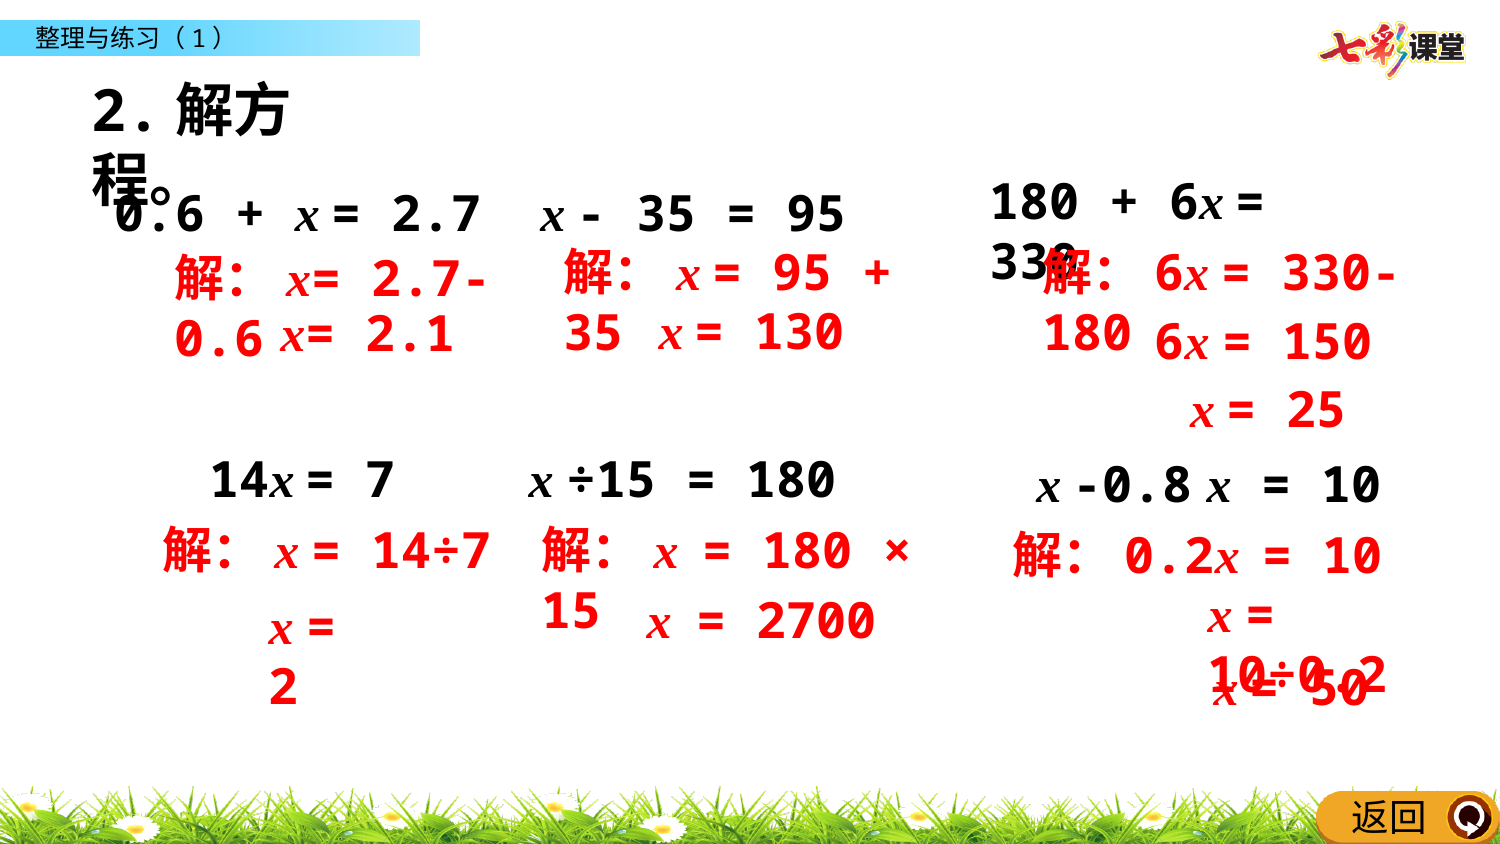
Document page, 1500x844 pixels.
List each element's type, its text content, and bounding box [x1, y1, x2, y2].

picture [0, 786, 1500, 844]
text_box x = 50 [1198, 648, 1449, 724]
text_box 解：0.2x = 10 [998, 516, 1447, 592]
text_box x = 10÷0.2 [1192, 575, 1495, 711]
text_box x ÷15 = 180 [513, 440, 916, 516]
text_box x = 2 [253, 587, 408, 722]
picture [1316, 20, 1468, 80]
text_box x -0.8 x = 10 [1021, 445, 1424, 516]
text_box 解：x = 95 + 35 [549, 232, 951, 368]
text_box 2.解方程。 [76, 65, 373, 221]
text_box 180 + 6x = 330 [974, 161, 1376, 291]
text_box 解：6x = 330-180 [1027, 232, 1471, 368]
text_box 0.6 + x = 2.7 [100, 173, 502, 249]
text_box x - 35 = 95 [525, 173, 928, 249]
text_box 解：x= 2.7-0.6 [159, 239, 561, 374]
text_box 解：x = 180 × 15 [526, 511, 987, 647]
text_box 6x = 150 [1139, 302, 1459, 378]
text_box 解：x = 14÷7 [147, 511, 526, 587]
text_box x = 2700 [631, 581, 916, 656]
text_box x = 130 [643, 291, 1046, 367]
text_box 14x = 7 [194, 440, 513, 511]
text_box x = 25 [1175, 369, 1429, 445]
text_box x= 2.1 [265, 294, 668, 369]
